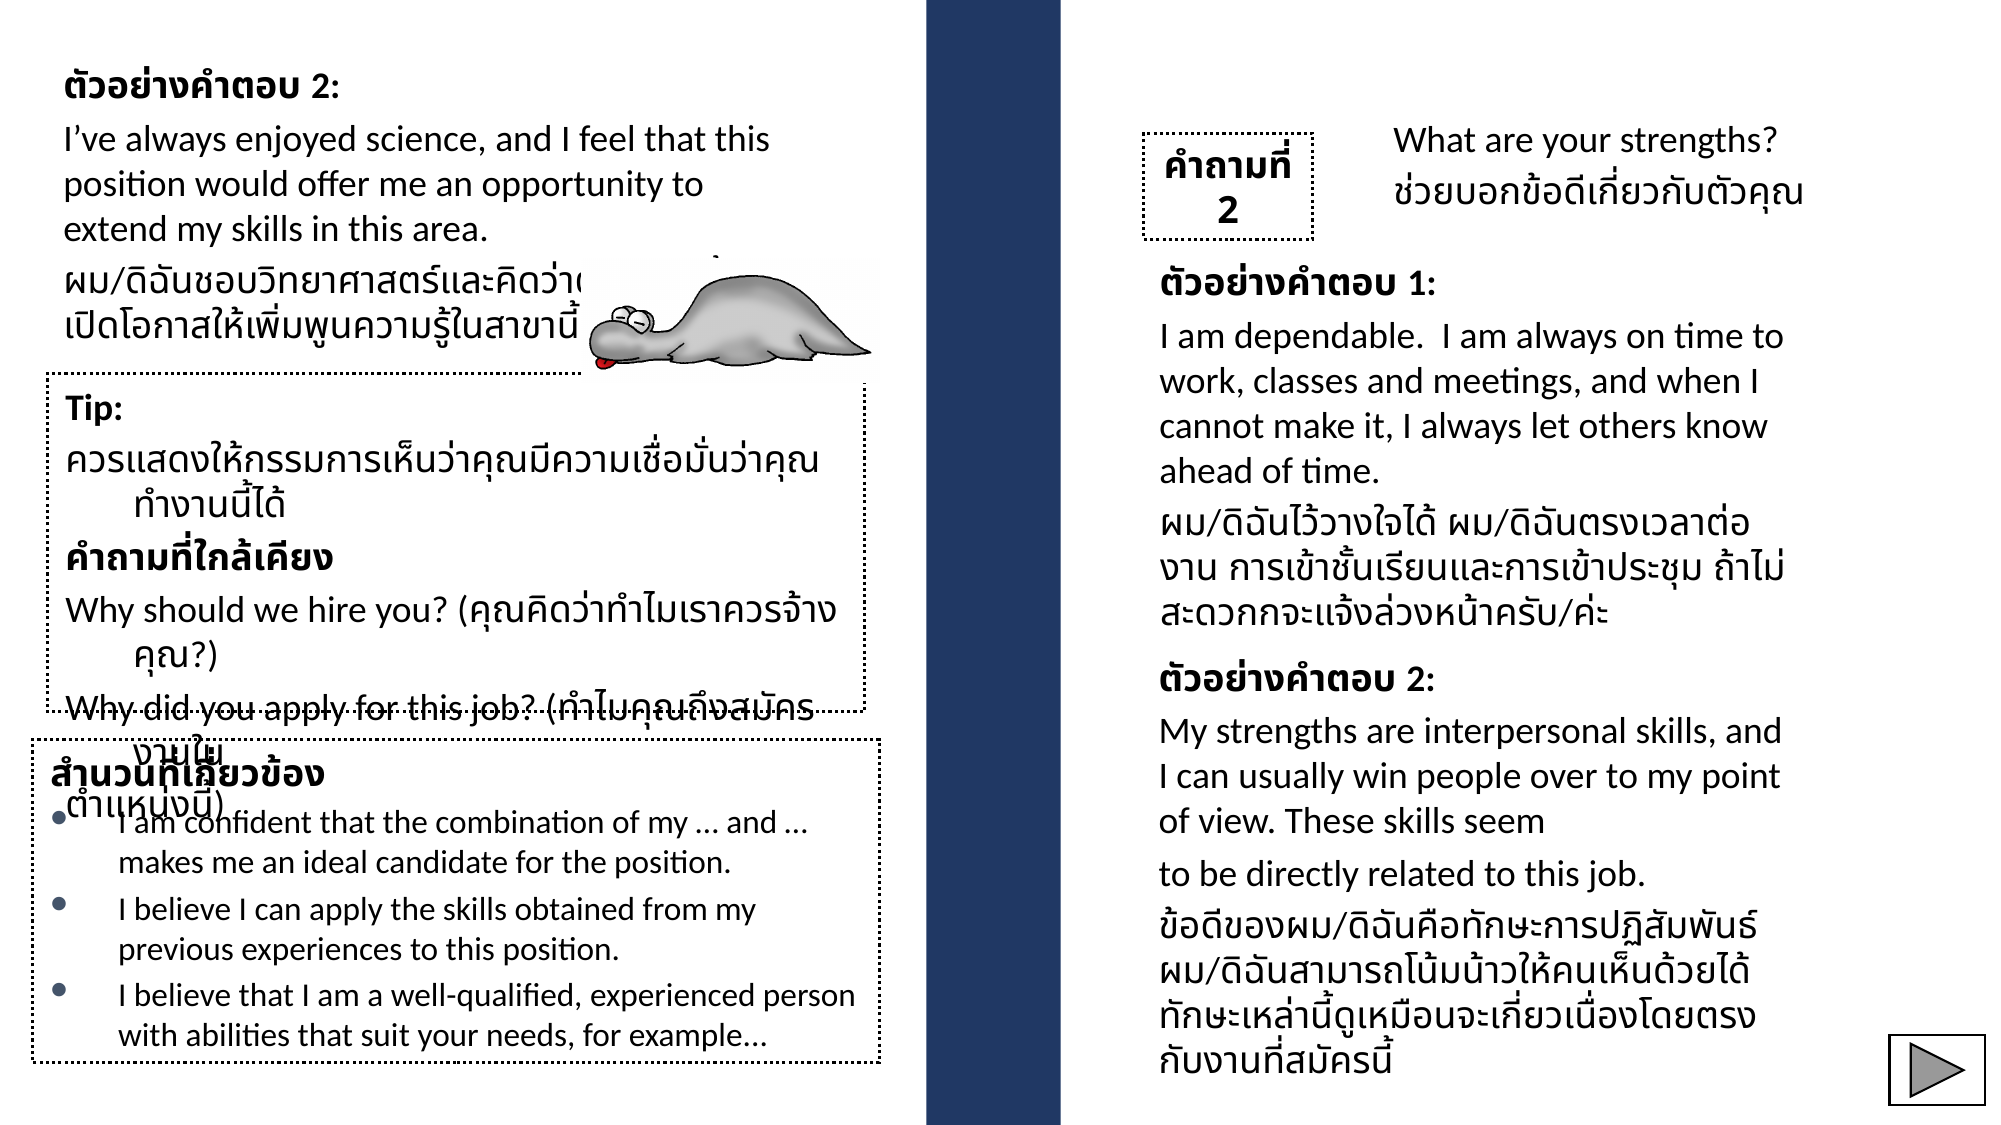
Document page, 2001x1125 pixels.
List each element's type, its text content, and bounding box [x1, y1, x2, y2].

text_box Tip: ควรแสดงให้กรรมการเห็นว่าคุณมีความเชื่อมั่นว่าคุณทำงานนี้ได้ คำถามที่ใกล้เคียง Why should we hire you? (คุณคิดว่าทำไมเราควรจ้างคุณ?) Why did you apply for this job? (ทำไมคุณถึงสมัครงานใน ตำแหน่งนี้) [47, 373, 865, 712]
text_box [925, 0, 1062, 1125]
text_box ตัวอย่างคำตอบ 2: My strengths are interpersonal skills, and I can usually win people over to my point of view. These skills seem to be directly related to this job. ข้อดีของผม/ดิฉันคือทักษะการปฏิสัมพันธ์ ผม/ดิฉันสามารถโน้มน้าวให้คนเห็นด้วยได้ ทักษะเหล่านี้ดูเหมือนจะเกี่ยวเนื่องโดยตรงกับงานที่สมัครนี้ [1140, 644, 1802, 735]
text_box ตัวอย่างคำตอบ 1: I am dependable. I am always on time to work, classes and meetings, and when I cannot make it, I always let others know ahead of time. ผม/ดิฉันไว้วางใจได้ ผม/ดิฉันตรงเวลาต่องาน การเข้าชั้นเรียนและการเข้าประชุม ถ้าไม่สะดวกกจะแจ้งล่วงหน้าครับ/ค่ะ [1068, 249, 1804, 339]
picture [581, 258, 880, 383]
text_box สำนวนที่เกี่ยวข้อง I am confident that the combination of my … and … makes me an ideal candidate for the position. I believe I can apply the skills obtained from my previous experiences to this position. I believe that I am a well-qualified, experienced person with abilities that suit your needs, for example... [32, 739, 880, 1063]
text_box คำถามที่ 2 [1143, 133, 1313, 240]
text_box ตัวอย่างคำตอบ 2: I’ve always enjoyed science, and I feel that this position would offer me an opportunity to extend my skills in this area. ผม/ดิฉันชอบวิทยาศาสตร์และคิดว่าตำแหน่งนี้จะเปิดโอกาสให้เพิ่มพูนความรู้ในสาขานี้ [47, 53, 804, 195]
text_box [1888, 1034, 1986, 1106]
text_box What are your strengths? ช่วยบอกข้อดีเกี่ยวกับตัวคุณ [1375, 105, 1872, 195]
